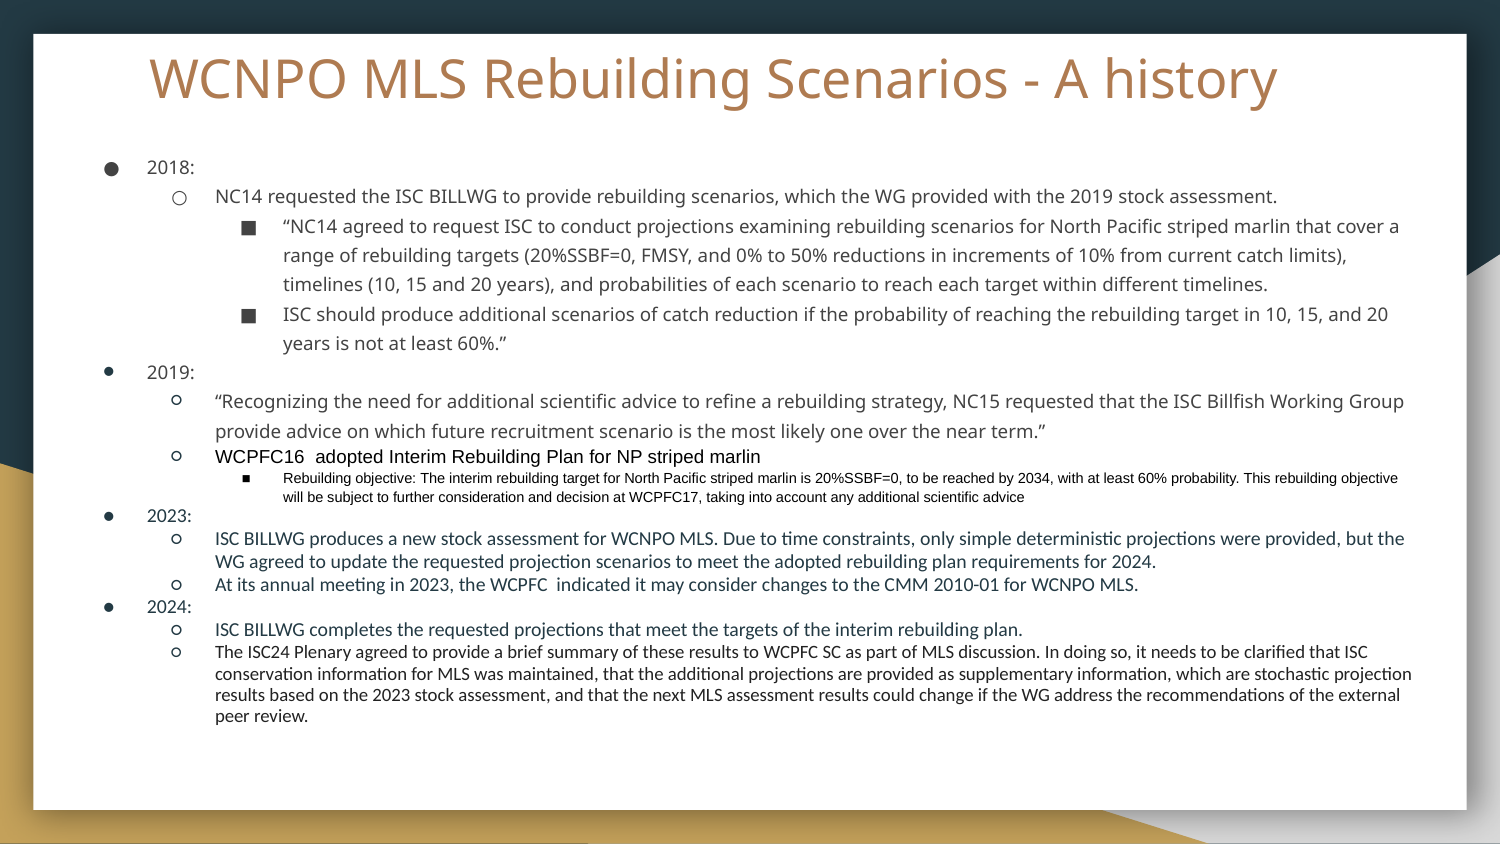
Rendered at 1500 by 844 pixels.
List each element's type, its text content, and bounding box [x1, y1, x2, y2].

title WCNPO MLS Rebuilding Scenarios - A history [134, 26, 1366, 135]
list 2018: NC14 requested the ISC BILLWG to provide rebuilding scenarios, which the WG provided with the 2019 stock assessment. “NC14 agreed to request ISC to conduct projections examining rebuilding scenarios for North Pacific striped marlin that cover a range of rebuilding targets (20%SSBF=0, FMSY, and 0% to 50% reductions in increments of 10% from current catch limits), timelines (10, 15 and 20 years), and probabilities of each scenario to reach each target within different timelines. ISC should produce additional scenarios of catch reduction if the probability of reaching the rebuilding target in 10, 15, and 20 years is not at least 60%.” 2019: “Recognizing the need for additional scientific advice to refine a rebuilding strategy, NC15 requested that the ISC Billfish Working Group provide advice on which future recruitment scenario is the most likely one over the near term.” WCPFC16 adopted Interim Rebuilding Plan for NP striped marlin Rebuilding objective: The interim rebuilding target for North Pacific striped marlin is 20%SSBF=0, to be reached by 2034, with at least 60% probability. This rebuilding objective will be subject to further consideration and decision at WCPFC17, taking into account any additional scientific advice 2023: ISC BILLWG produces a new stock assessment for WCNPO MLS. Due to time constraints, only simple deterministic projections were provided, but the WG agreed to update the requested projection scenarios to meet the adopted rebuilding plan requirements for 2024. At its annual meeting in 2023, the WCPFC indicated it may consider changes to the CMM 2010-01 for WCNPO MLS. 2024: ISC BILLWG completes the requested projections that meet the targets of the interim rebuilding plan. The ISC24 Plenary agreed to provide a brief summary of these results to WCPFC SC as part of MLS discussion. In doing so, it needs to be clarified that ISC conservation information for MLS was maintained, that the additional projections are provided as supplementary information, which are stochastic projection results based on the 2023 stock assessment, and that the next MLS assessment results could change if the WG address the recommendations of the external peer review. [63, 135, 1437, 751]
